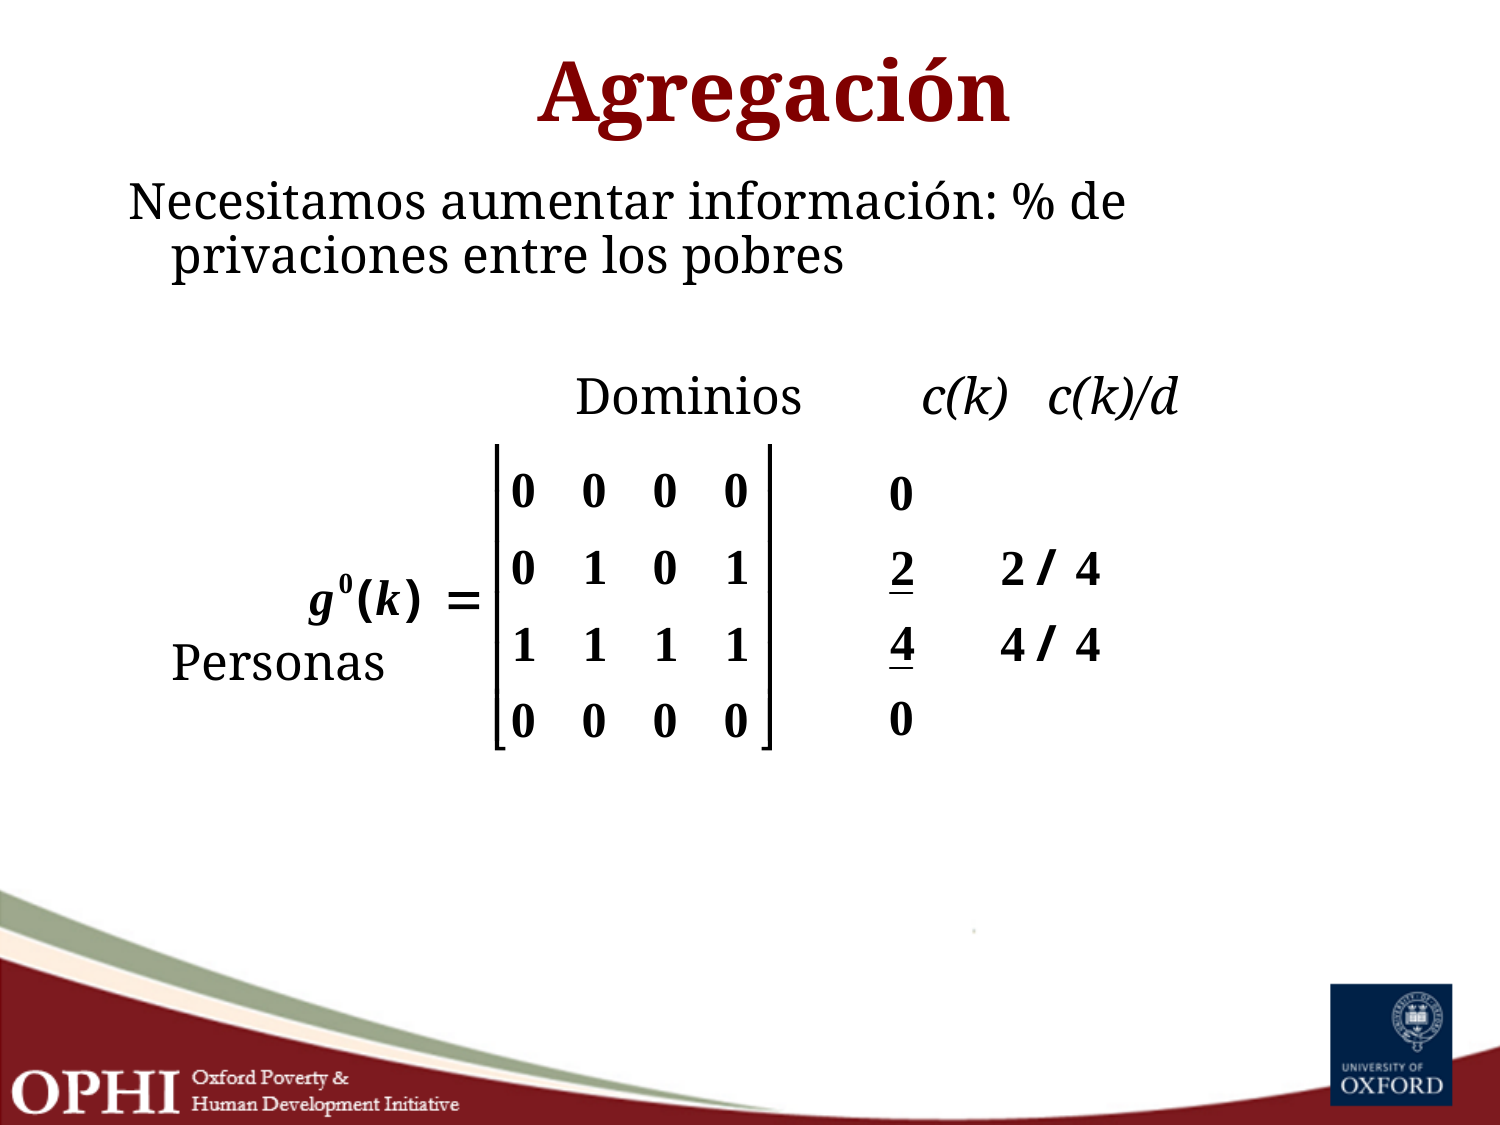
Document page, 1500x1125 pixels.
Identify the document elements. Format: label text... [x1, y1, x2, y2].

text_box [300, 444, 1107, 762]
picture [0, 0, 1500, 1125]
list Necesitamos aumentar información: % de privaciones entre los pobres Dominios c(k) c(k)/d Personas [100, 169, 1401, 1094]
title Agregación [50, 30, 1500, 157]
